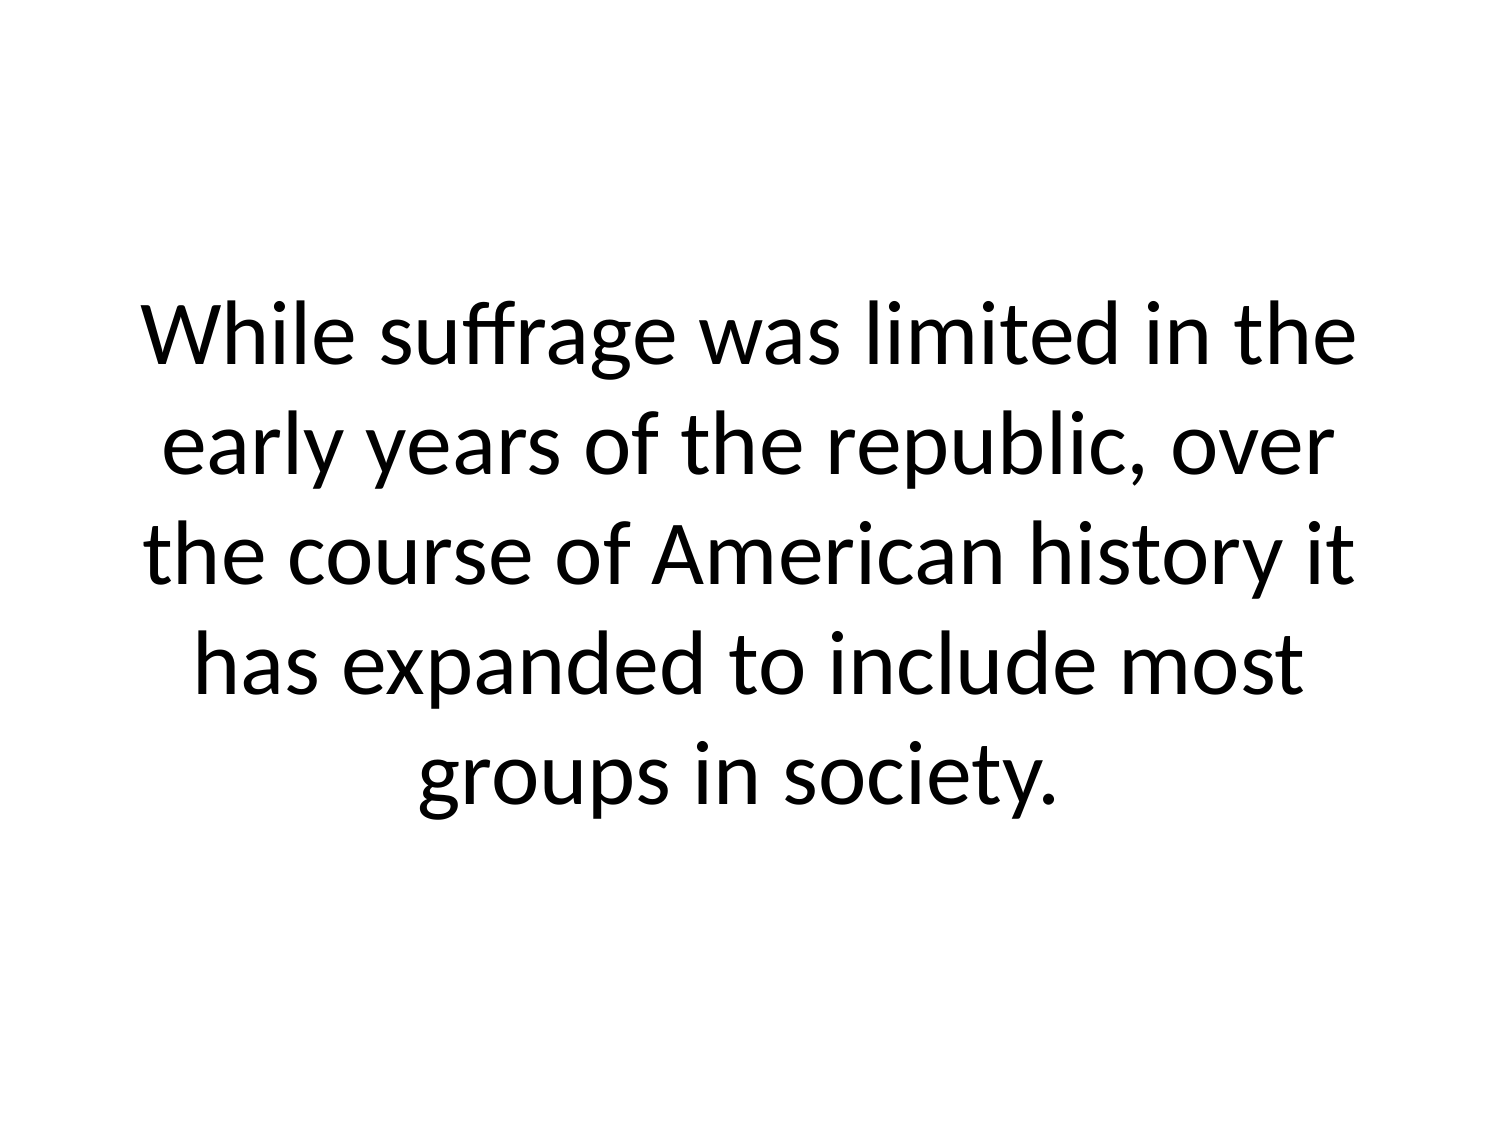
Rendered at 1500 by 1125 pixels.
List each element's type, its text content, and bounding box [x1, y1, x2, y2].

title While suffrage was limited in the early years of the republic, over the course of American history it has expanded to include most groups in society. [74, 44, 1426, 1051]
